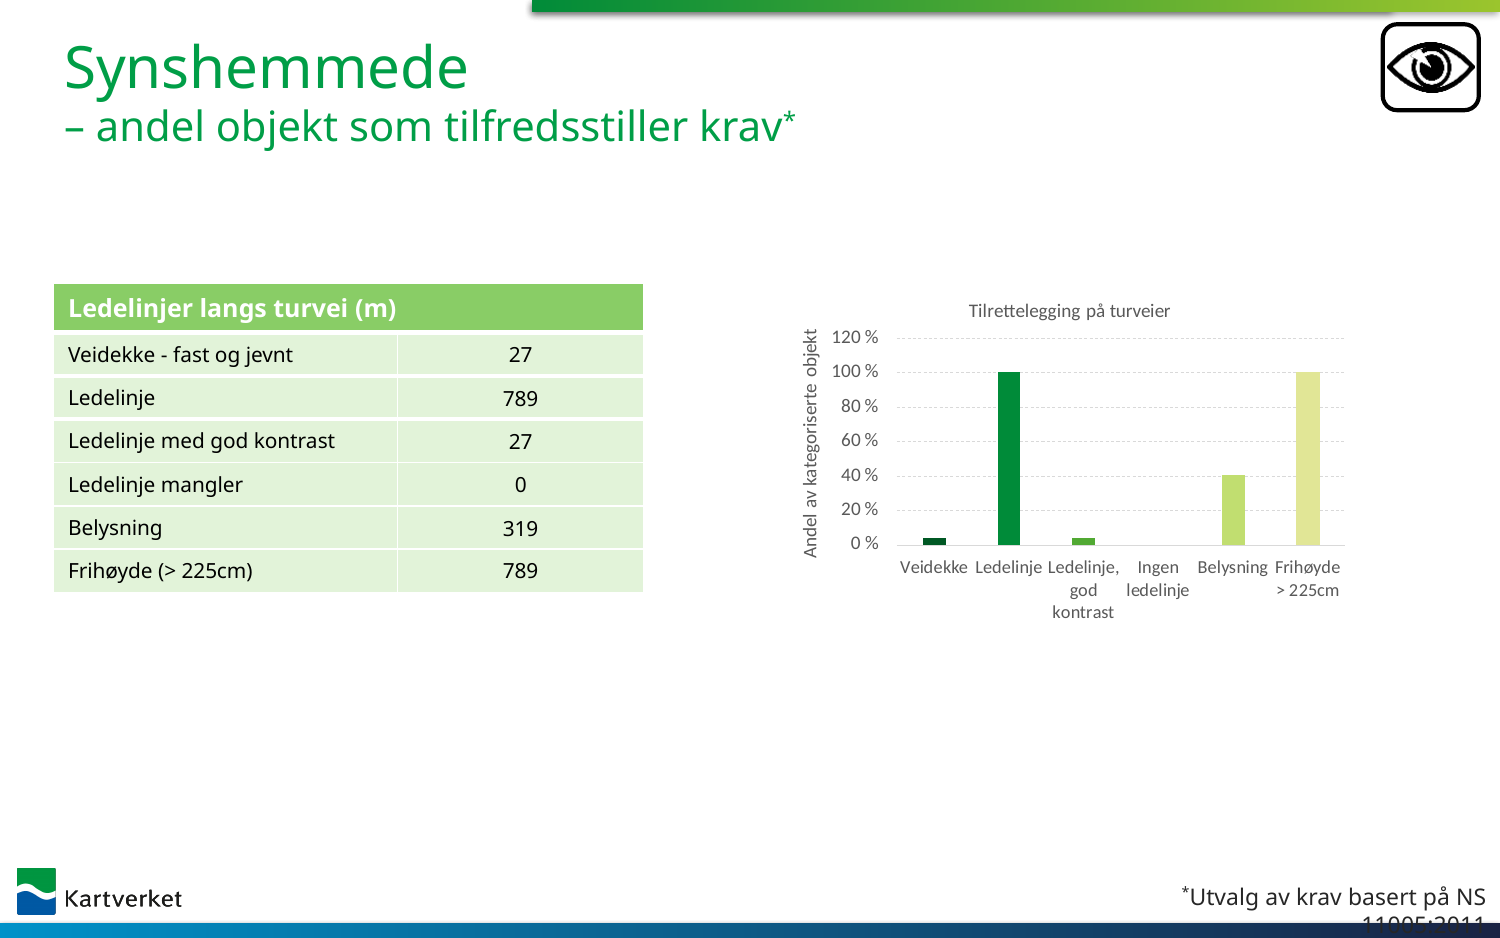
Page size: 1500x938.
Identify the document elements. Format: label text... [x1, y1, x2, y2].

table_cell Belysning [54, 507, 397, 548]
table_cell 27 [398, 421, 643, 462]
table_cell Veidekke - fast og jevnt [54, 335, 397, 374]
table_cell Ledelinje med god kontrast [54, 421, 397, 462]
table_header Ledelinjer langs turvei (m) [54, 284, 643, 330]
table_cell Frihøyde (> 225cm) [54, 550, 397, 592]
table_cell 789 [398, 378, 643, 417]
picture [791, 291, 1348, 630]
text_box *Utvalg av krav basert på NS 11005:2011 [1068, 873, 1500, 938]
table_cell Ledelinje mangler [54, 463, 397, 505]
table_cell 0 [398, 463, 643, 505]
table_cell 319 [398, 507, 643, 548]
table_cell 27 [398, 335, 643, 374]
table_cell 789 [398, 550, 643, 592]
table_cell Ledelinje [54, 378, 397, 417]
text_box Synshemmede – andel objekt som tilfredsstiller krav* [49, 24, 1431, 158]
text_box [1382, 24, 1480, 111]
